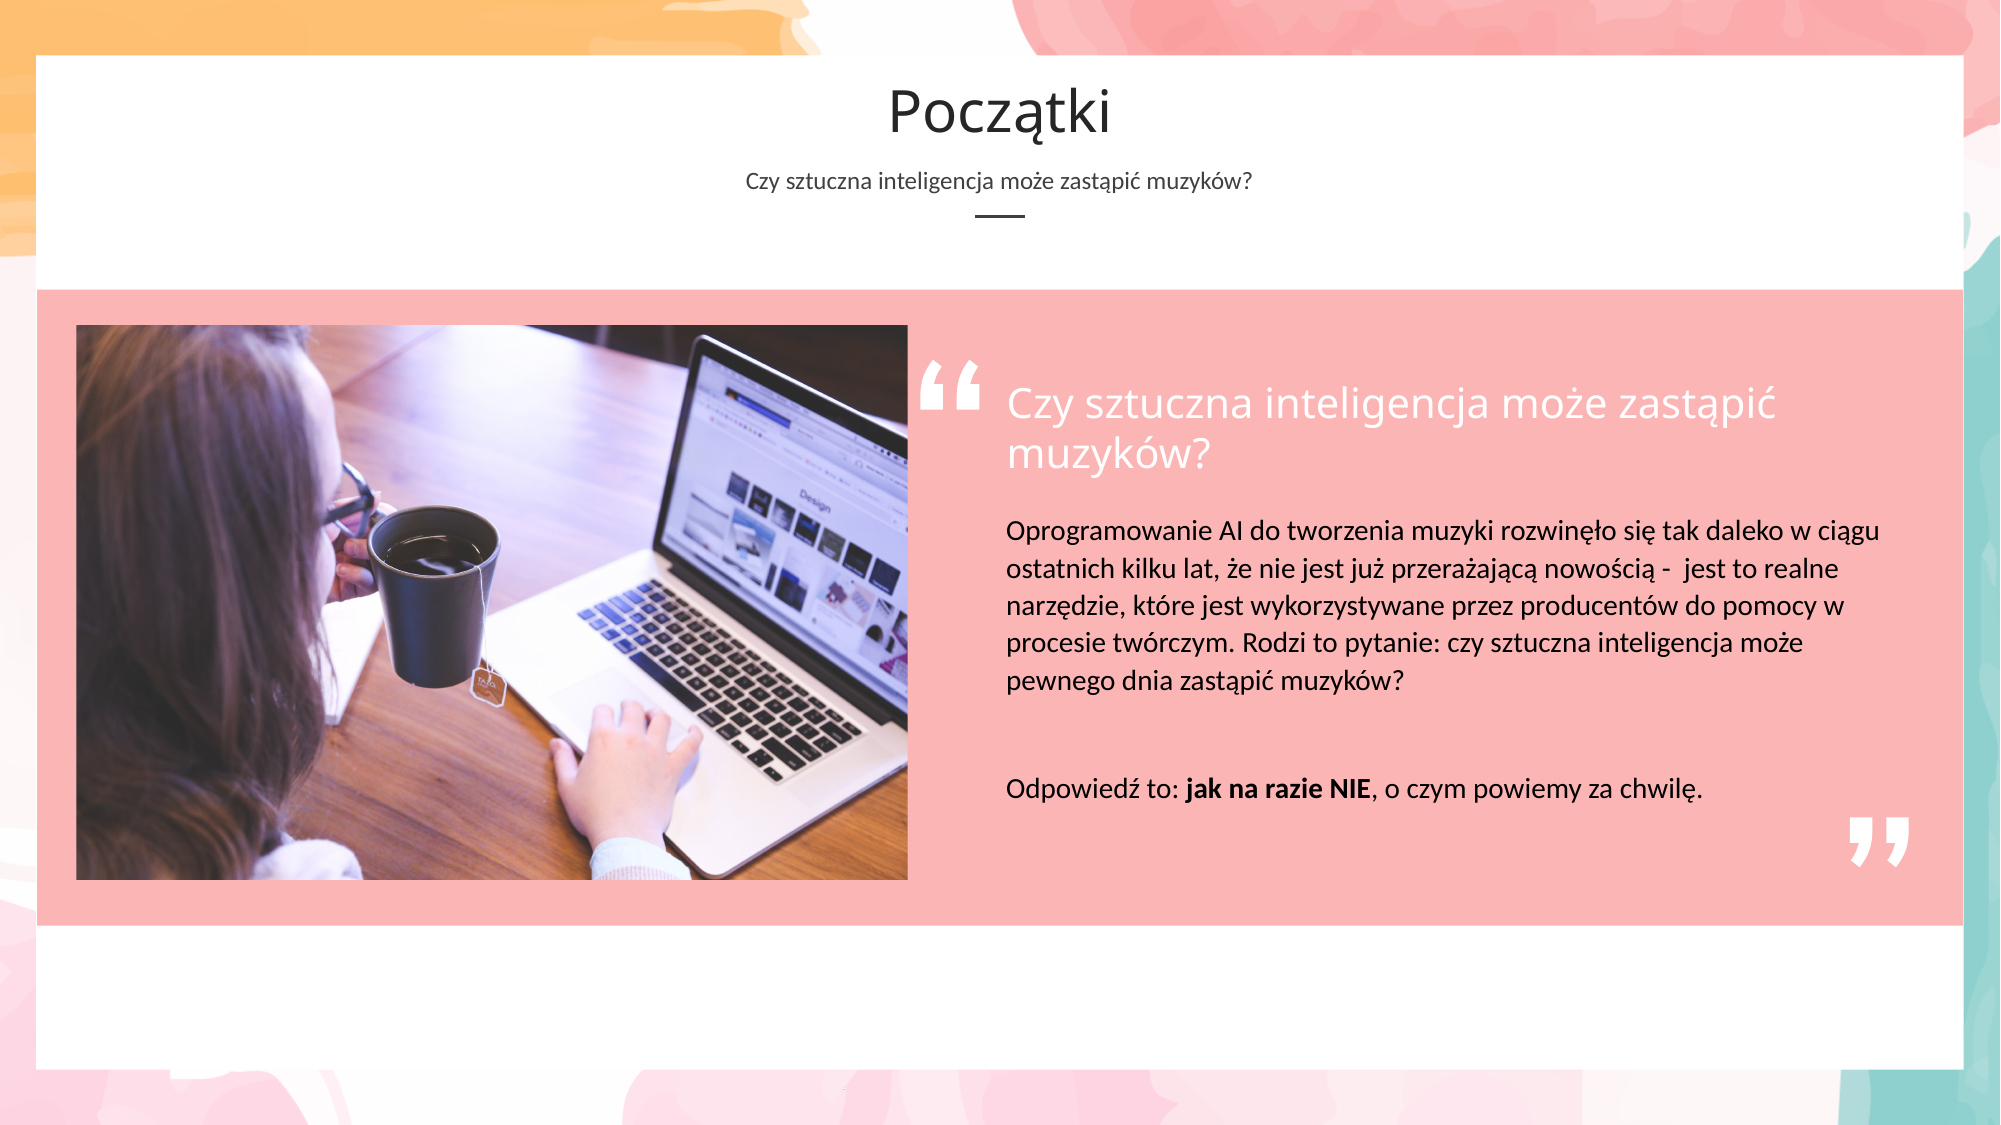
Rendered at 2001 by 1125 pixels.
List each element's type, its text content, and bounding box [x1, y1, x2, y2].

text_box [1886, 817, 1909, 868]
text_box Czy sztuczna inteligencja może zastąpić muzyków? [991, 369, 1856, 485]
text_box Czy sztuczna inteligencja może zastąpić muzyków? [730, 157, 1270, 203]
picture [0, 0, 2000, 1125]
text_box [1849, 817, 1873, 868]
text_box Początki [872, 67, 1128, 152]
text_box [36, 289, 1964, 927]
text_box [920, 359, 943, 410]
text_box [956, 359, 980, 410]
text_box Oprogramowanie AI do tworzenia muzyki rozwinęło się tak daleko w ciągu ostatnich kilku lat, że nie jest już przerażającą nowością - jest to realne narzędzie, które jest wykorzystywane przez producentów do pomocy w procesie twórczym. Rodzi to pytanie: czy sztuczna inteligencja może pewnego dnia zastąpić muzyków? Odpowiedź to: jak na razie NIE, o czym powiemy za chwilę. [953, 501, 1909, 812]
